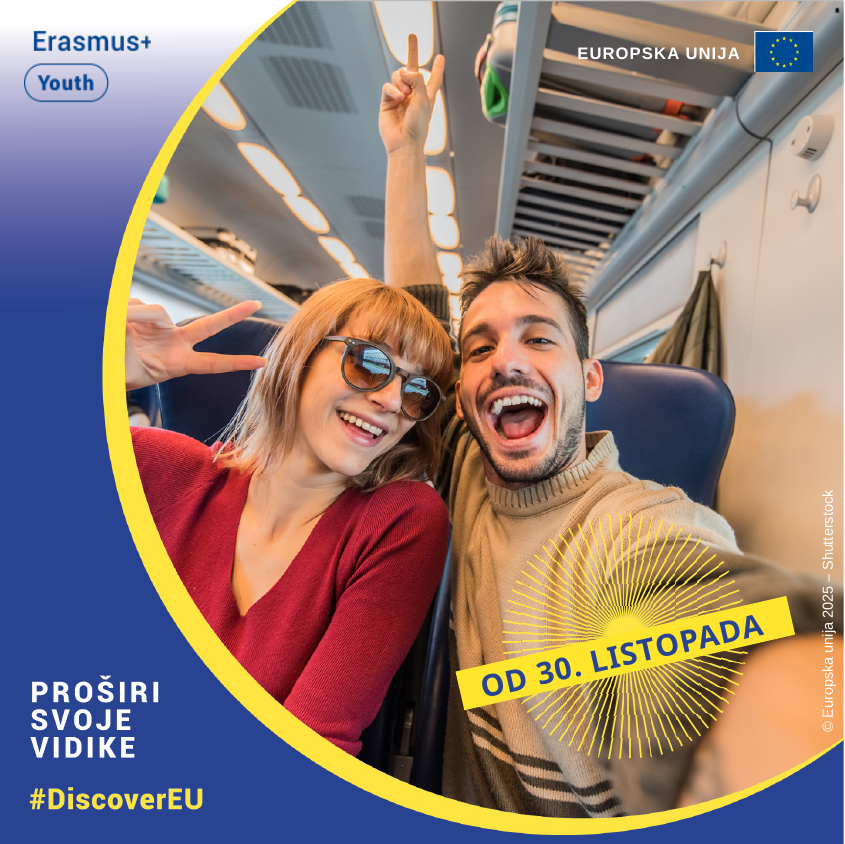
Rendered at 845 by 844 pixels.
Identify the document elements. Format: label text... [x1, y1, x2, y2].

list od 30. listopada [455, 595, 796, 711]
picture [0, 0, 844, 844]
